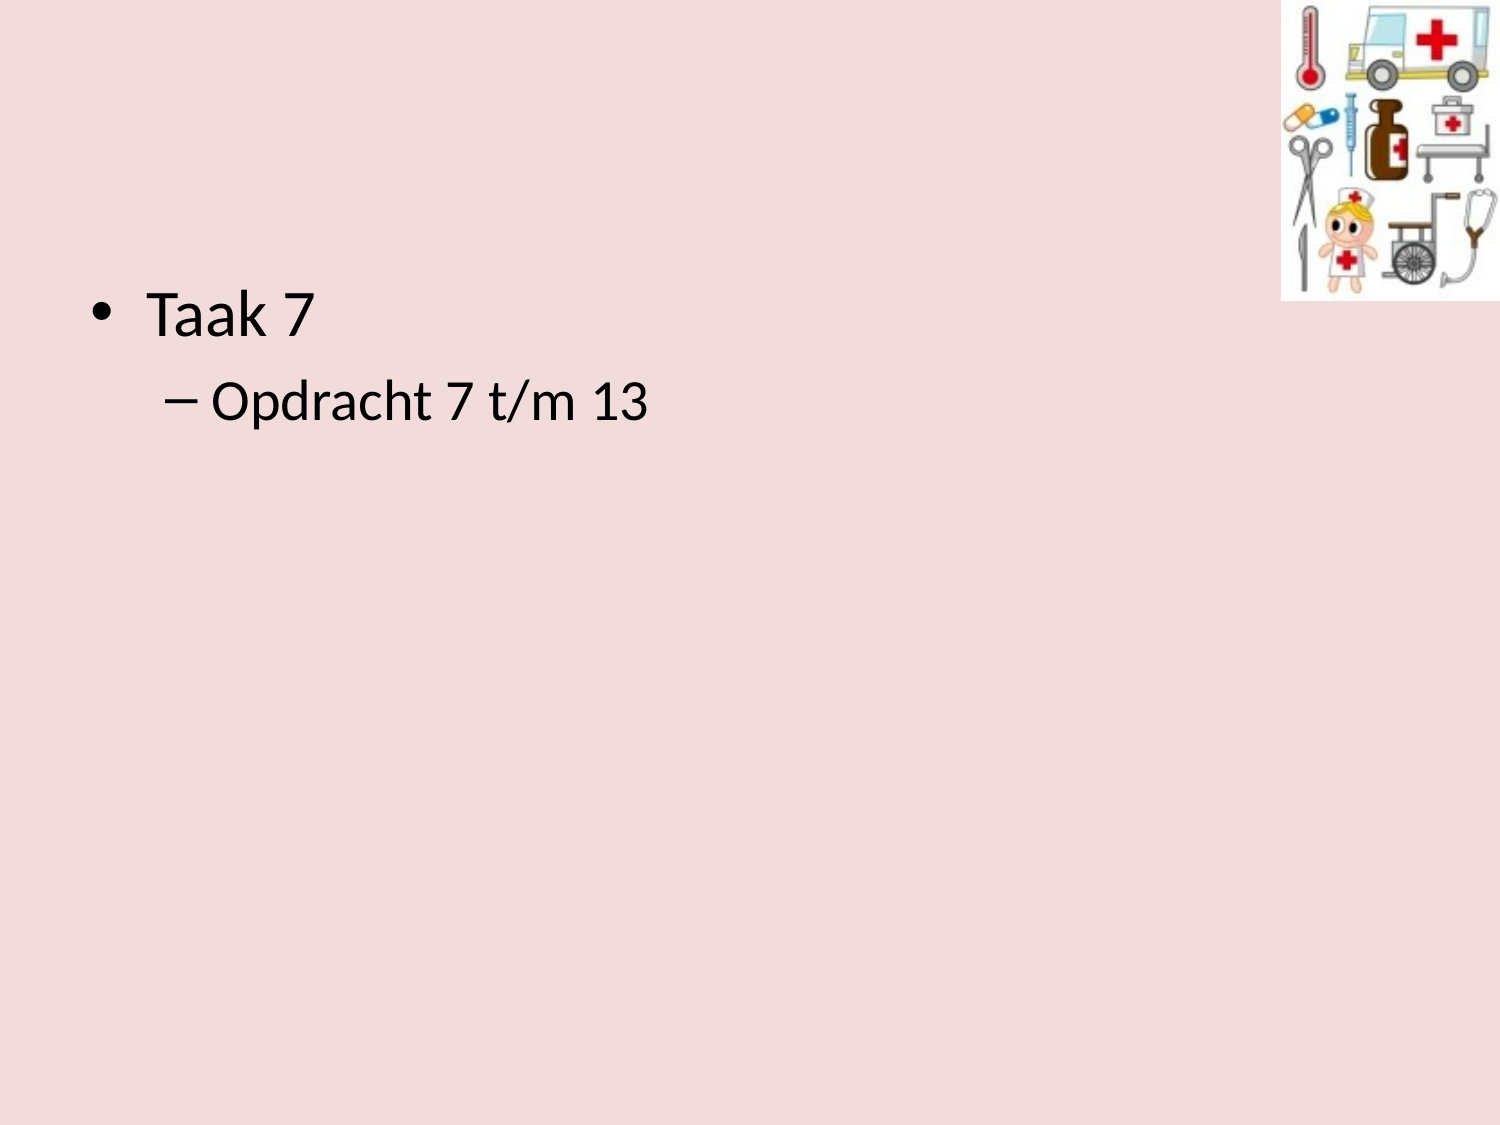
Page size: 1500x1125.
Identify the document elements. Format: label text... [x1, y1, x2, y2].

picture [1281, 0, 1500, 301]
list Taak 7 Opdracht 7 t/m 13 [75, 262, 1425, 1005]
